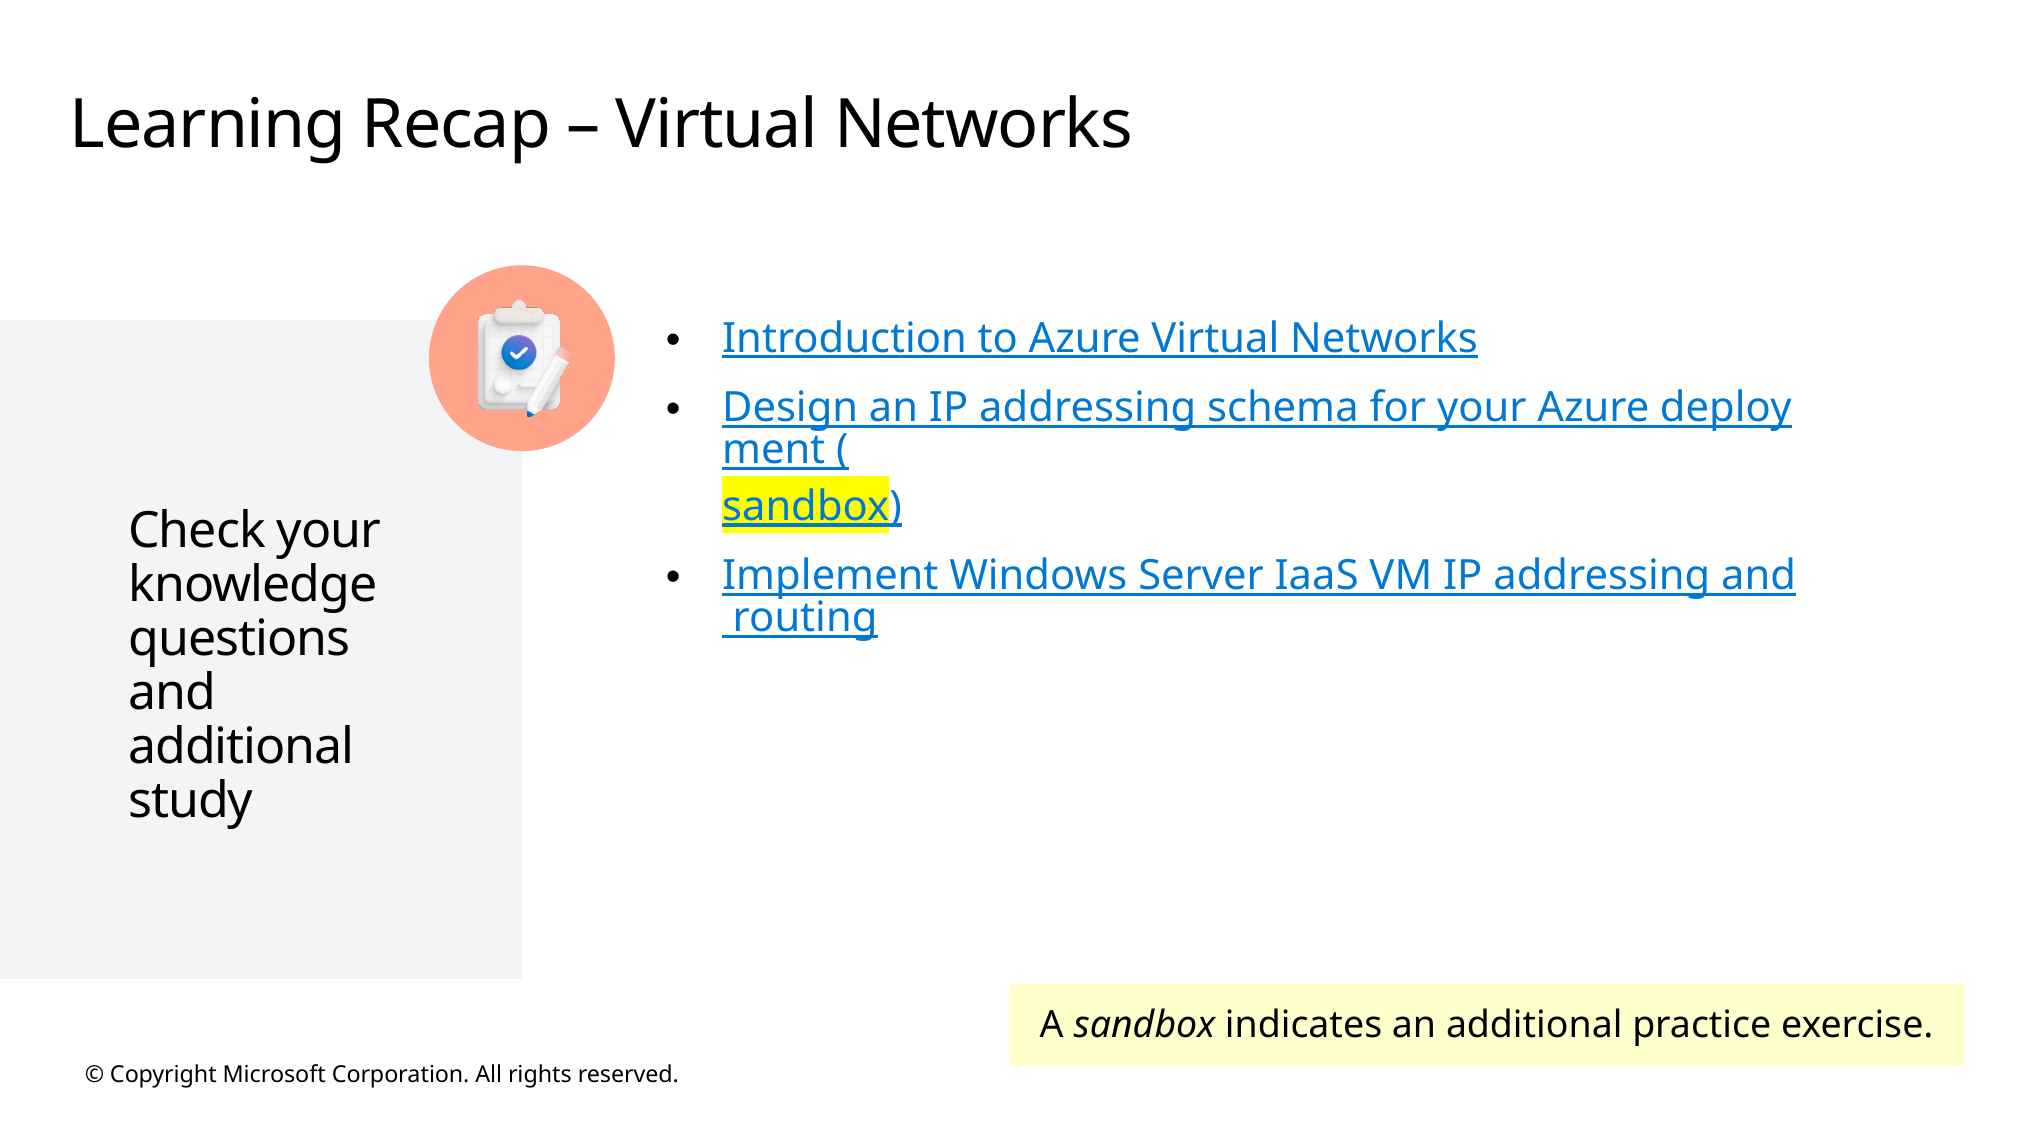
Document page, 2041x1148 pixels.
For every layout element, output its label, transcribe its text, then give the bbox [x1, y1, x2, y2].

text_box Introduction to Azure Virtual Networks Design an IP addressing schema for your Azure deployment (sandbox) Implement Windows Server IaaS VM IP addressing and routing [648, 292, 1819, 692]
title Learning Recap – Virtual Networks [70, 73, 1968, 188]
picture [463, 300, 580, 417]
text_box A sandbox indicates an additional practice exercise. [1009, 984, 1965, 1066]
